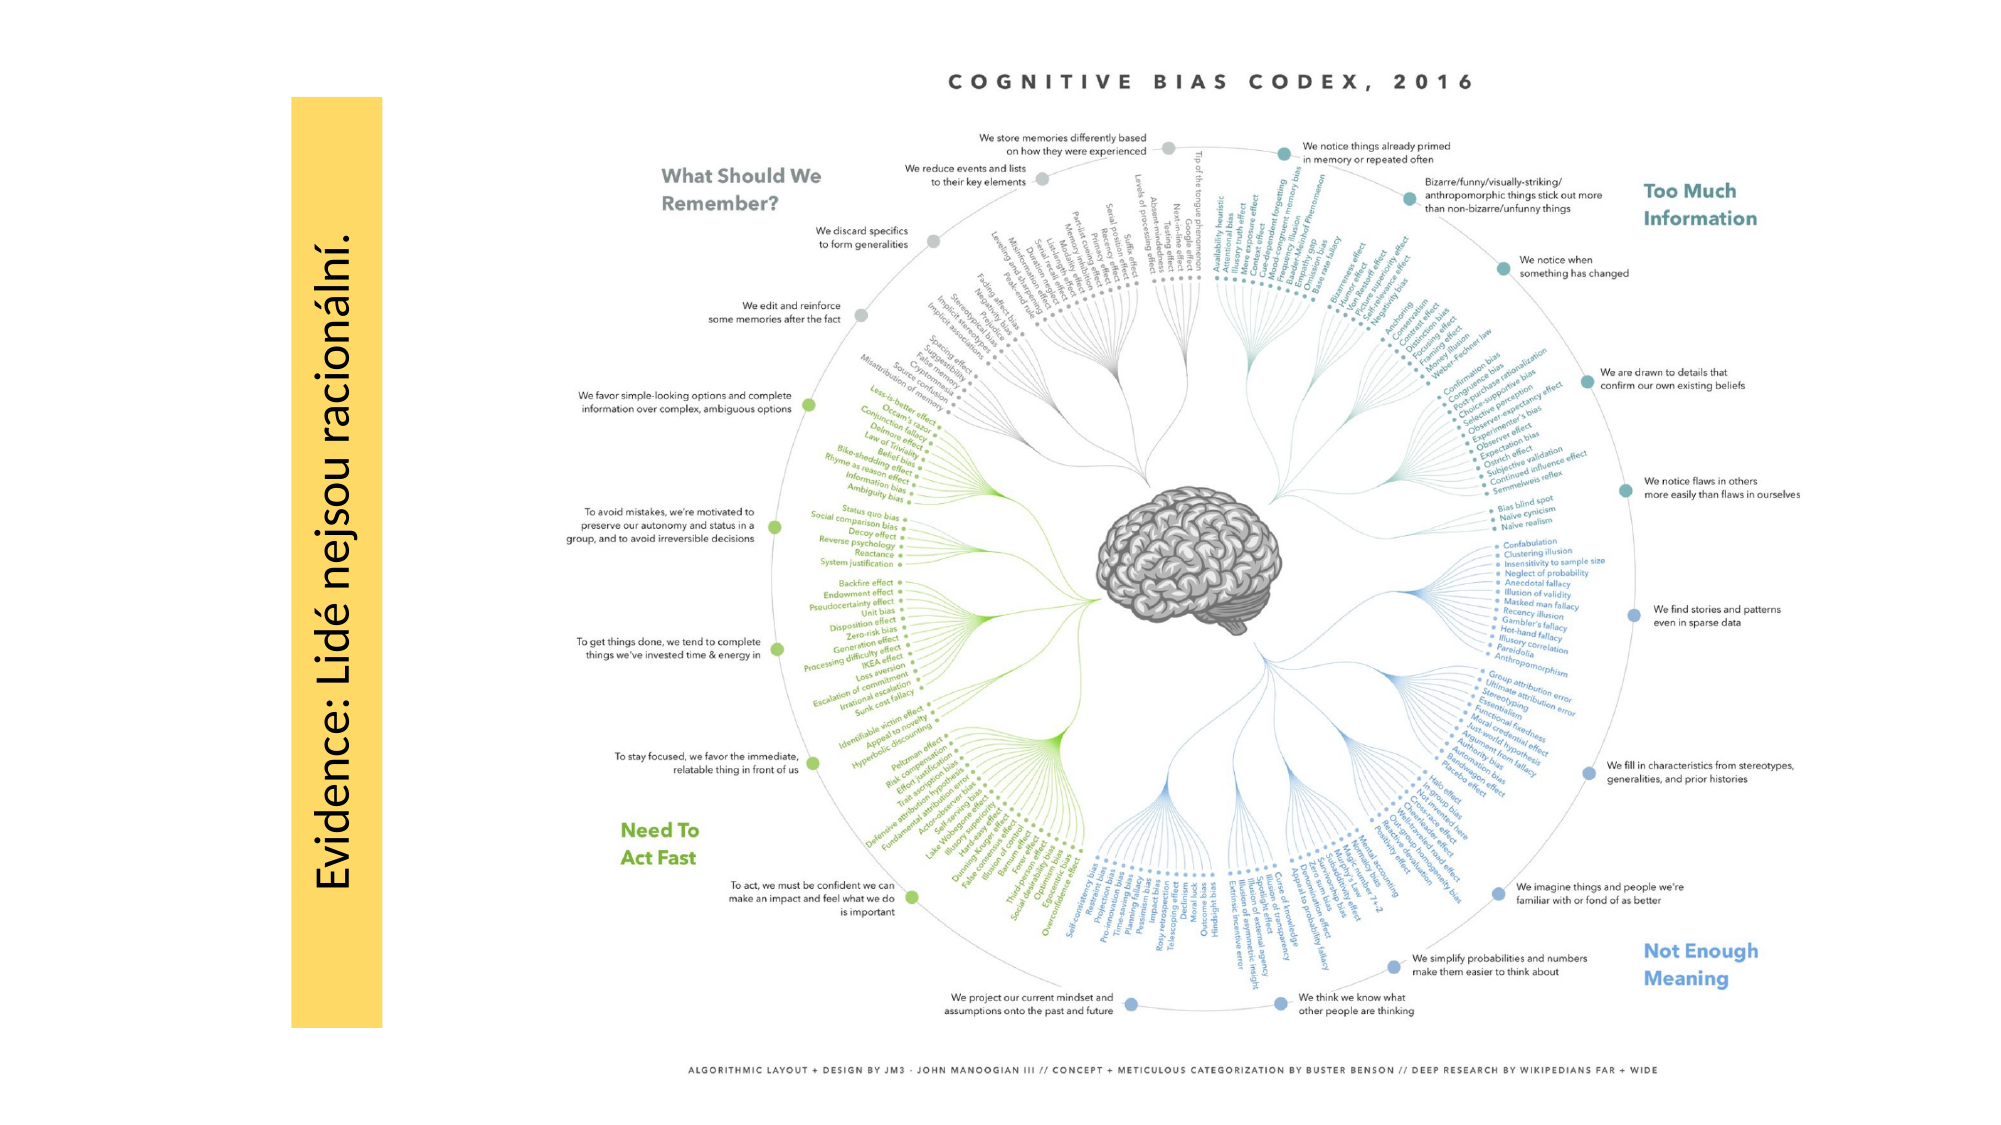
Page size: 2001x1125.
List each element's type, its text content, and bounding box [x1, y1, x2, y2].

picture [523, 41, 1827, 1084]
text_box Evidence: Lidé nejsou racionální. [291, 96, 383, 1028]
